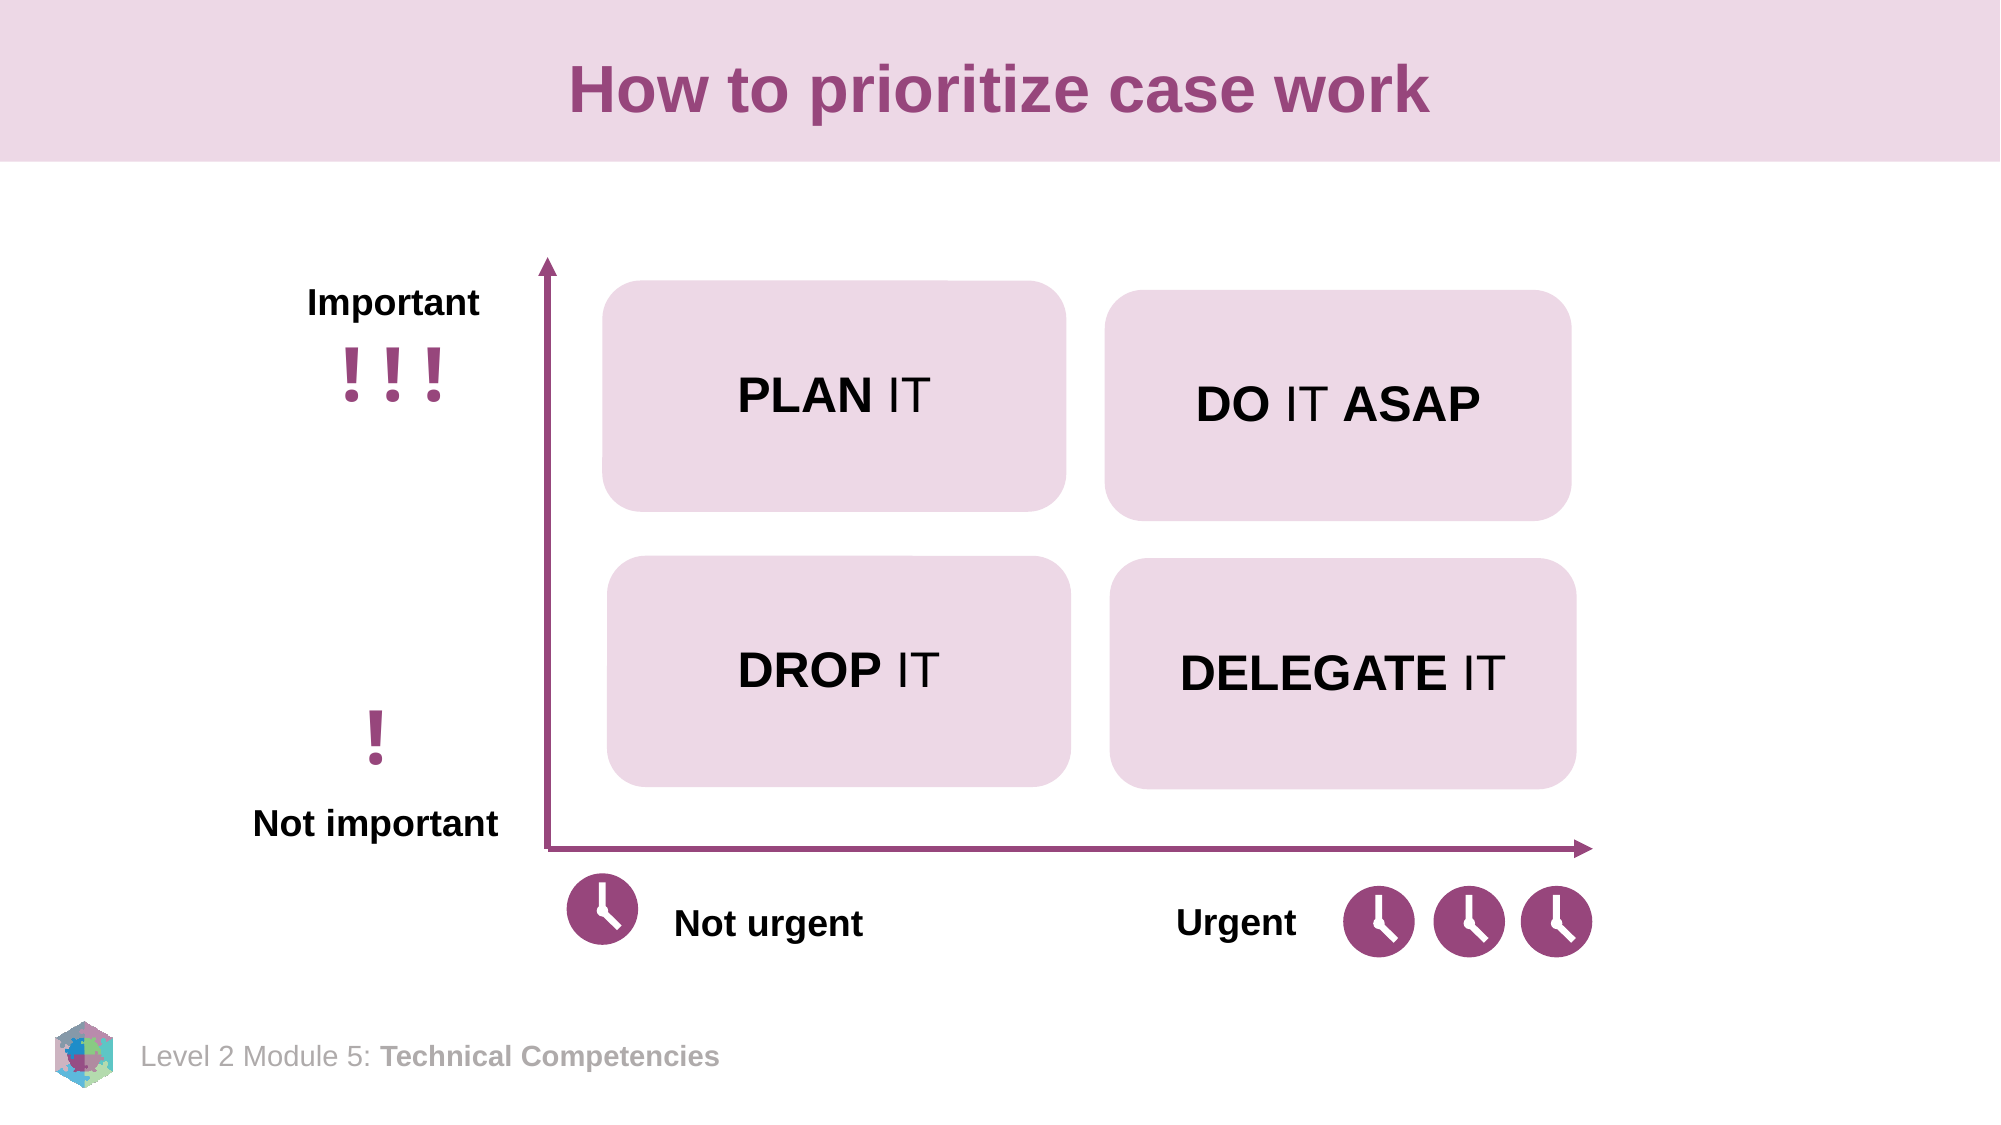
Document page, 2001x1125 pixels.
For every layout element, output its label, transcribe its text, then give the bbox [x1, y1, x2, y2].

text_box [1343, 885, 1415, 958]
text_box ! ! ! [327, 319, 461, 425]
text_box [1109, 558, 1577, 790]
text_box Urgent [1161, 890, 1312, 950]
text_box ! [350, 682, 402, 788]
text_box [606, 555, 1072, 788]
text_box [1520, 885, 1593, 958]
title How to prioritize case work [137, 19, 1863, 163]
text_box Important [292, 270, 496, 331]
text_box Not important [237, 791, 514, 852]
text_box Not urgent [659, 891, 879, 951]
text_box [1433, 885, 1505, 958]
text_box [1104, 289, 1572, 522]
picture [55, 1021, 113, 1088]
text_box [602, 280, 1067, 512]
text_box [566, 873, 639, 945]
